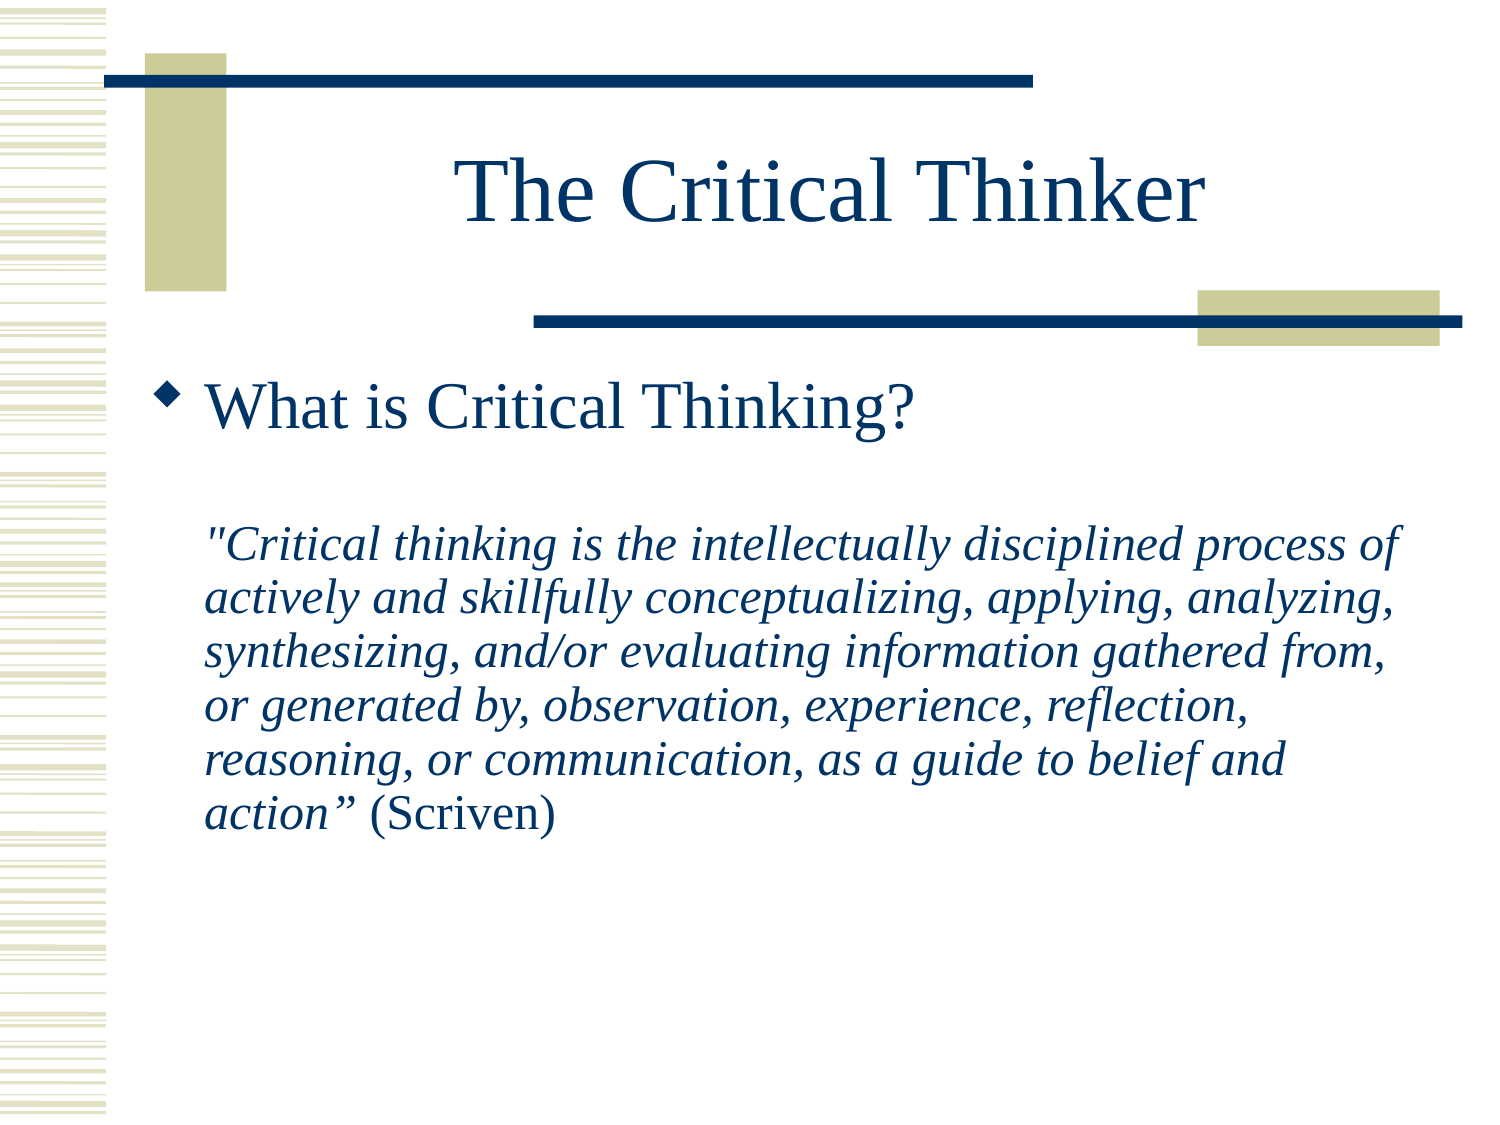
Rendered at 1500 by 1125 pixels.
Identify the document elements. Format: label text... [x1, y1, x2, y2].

title The Critical Thinker [224, 99, 1436, 288]
list What is Critical Thinking? "Critical thinking is the intellectually disciplined process of actively and skillfully conceptualizing, applying, analyzing, synthesizing, and/or evaluating information gathered from, or generated by, observation, experience, reflection, reasoning, or communication, as a guide to belief and action” (Scriven) [132, 363, 1439, 1001]
